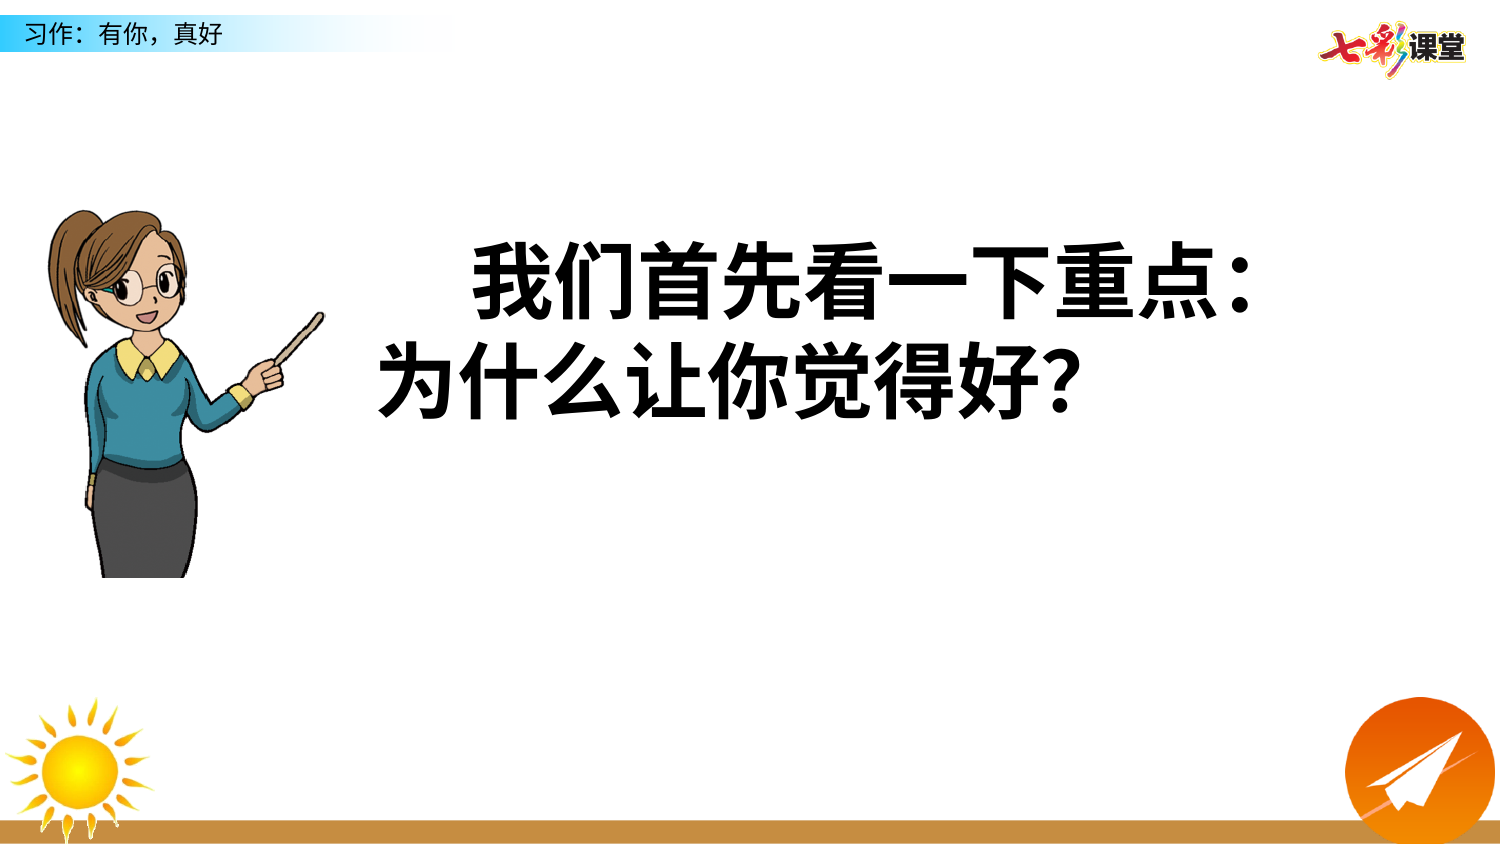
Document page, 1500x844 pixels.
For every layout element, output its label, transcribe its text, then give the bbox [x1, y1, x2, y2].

picture [5, 697, 155, 844]
text_box 我们首先看一下重点： 为什么让你觉得好？ [329, 260, 1357, 401]
picture [1345, 697, 1495, 844]
picture [46, 208, 326, 579]
text_box 看来这位同学还真是“铁汉柔情”！ [329, 253, 1364, 408]
picture [1316, 20, 1468, 80]
text_box 长大了，因为嗓音不错，我开始学唱歌。一开始，我的音准不好，经常高半度或低半度，音“走”得也太远了，从“哆”跑到“来”，从“发”跑到“西”。这时爸爸走过来说：“这个音要高一点，那个音要低一点……”我似懂非懂地点了点头，微笑地咧开了嘴。爸爸要求我认真练习，他弹着钢琴，我跟着琴音开始练声：“米——发——西！”爸爸和蔼地告诉我，音起得不要那么高，笑肌要提得高一些会更好。我抬头看着爸爸，在爸爸眼睛里，我看到了两颗闪闪发光的星星，仿佛在说：“宝贝，你是最棒的！”后来，经过一次次的练习，我现在成了“小宋祖英”啦。 [329, 256, 1361, 405]
